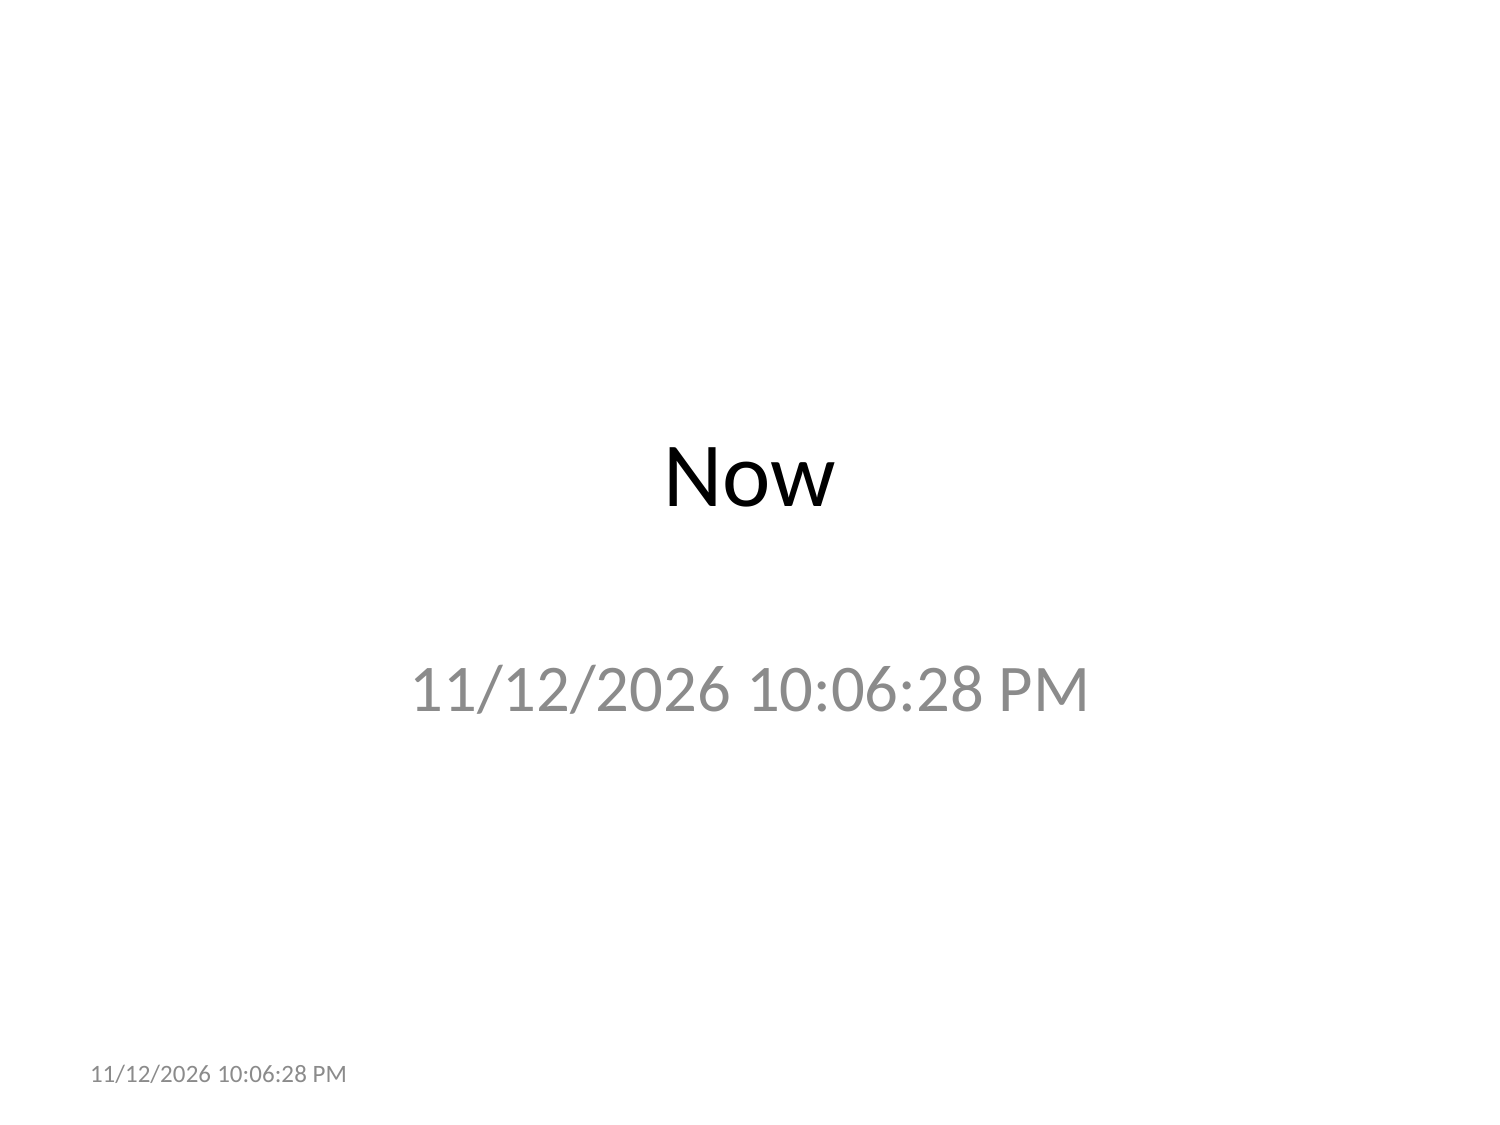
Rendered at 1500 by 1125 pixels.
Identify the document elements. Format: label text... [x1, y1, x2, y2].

title Now [112, 349, 1388, 591]
subtitle 2011-12-19 10:20:04 AM [225, 637, 1275, 925]
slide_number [75, 1042, 425, 1103]
